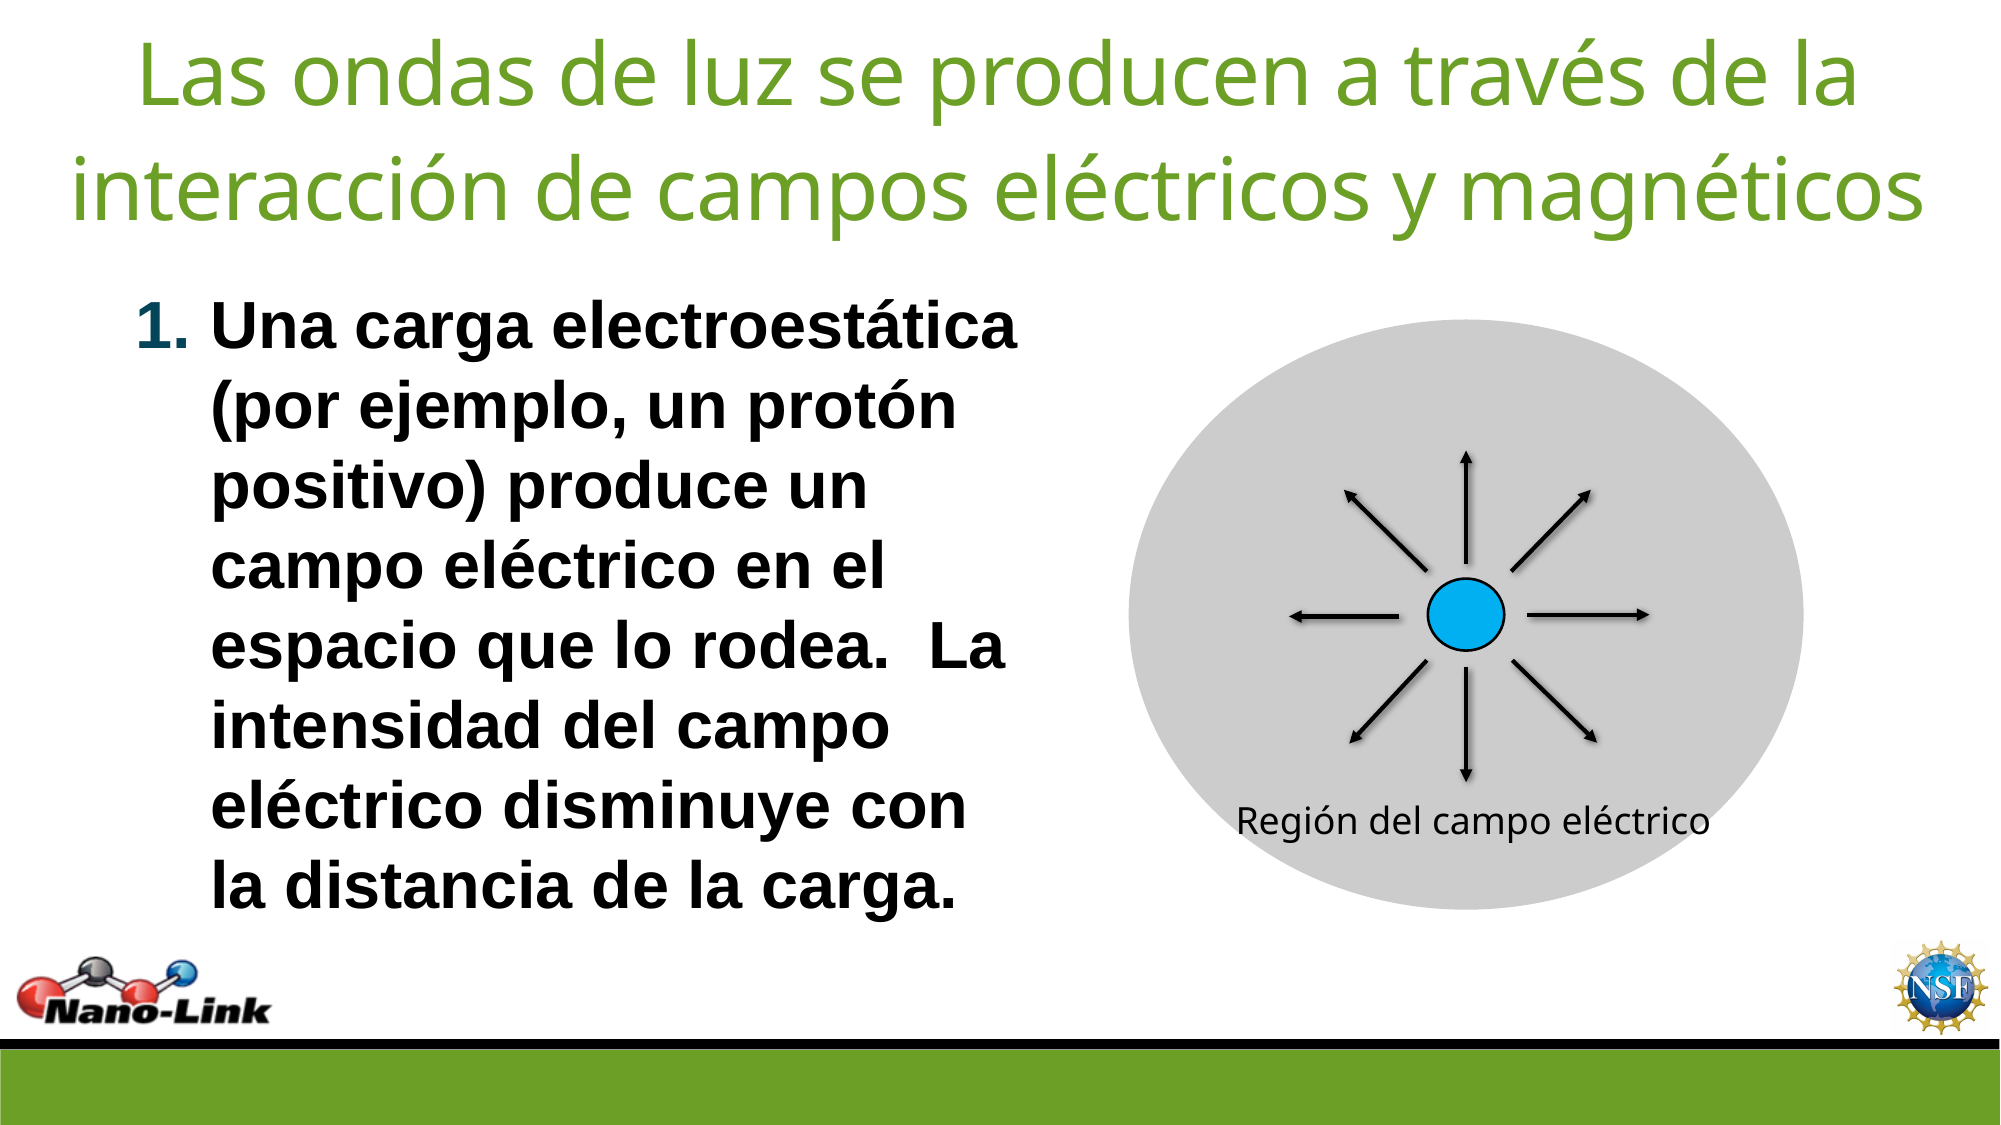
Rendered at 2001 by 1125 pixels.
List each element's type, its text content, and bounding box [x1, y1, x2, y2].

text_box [1129, 320, 1803, 913]
text_box [362, 1024, 675, 1100]
picture [1891, 939, 1990, 1037]
text_box Una carga electroestática (por ejemplo, un protón positivo) produce un campo eléctrico en el espacio que lo rodea. La intensidad del campo eléctrico disminuye con la distancia de la carga. [120, 274, 1041, 930]
picture [10, 946, 286, 1037]
text_box Las ondas de luz se producen a través de la interacción de campos eléctricos y magnéticos [0, 0, 1998, 247]
